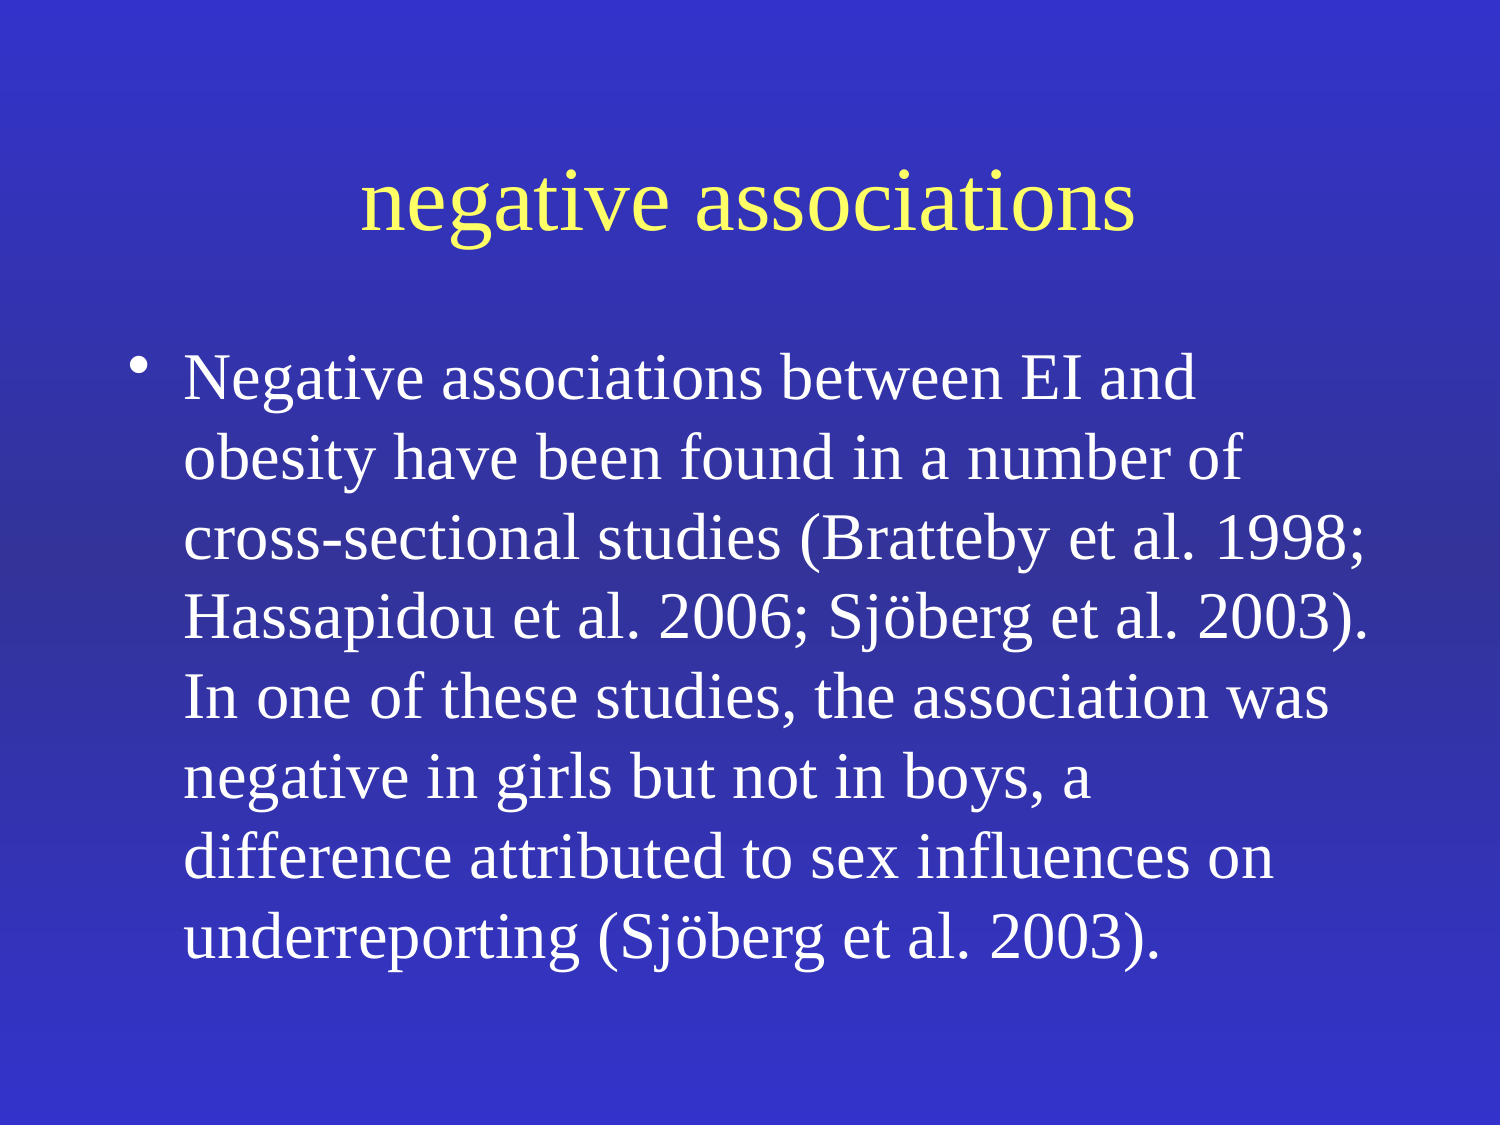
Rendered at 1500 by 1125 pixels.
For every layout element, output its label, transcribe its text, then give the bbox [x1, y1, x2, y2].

title negative associations [112, 99, 1388, 288]
list Negative associations between EI and obesity have been found in a number of cross-sectional studies (Bratteby et al. 1998; Hassapidou et al. 2006; Sjöberg et al. 2003). In one of these studies, the association was negative in girls but not in boys, a difference attributed to sex influences on underreporting (Sjöberg et al. 2003). [112, 324, 1388, 1001]
